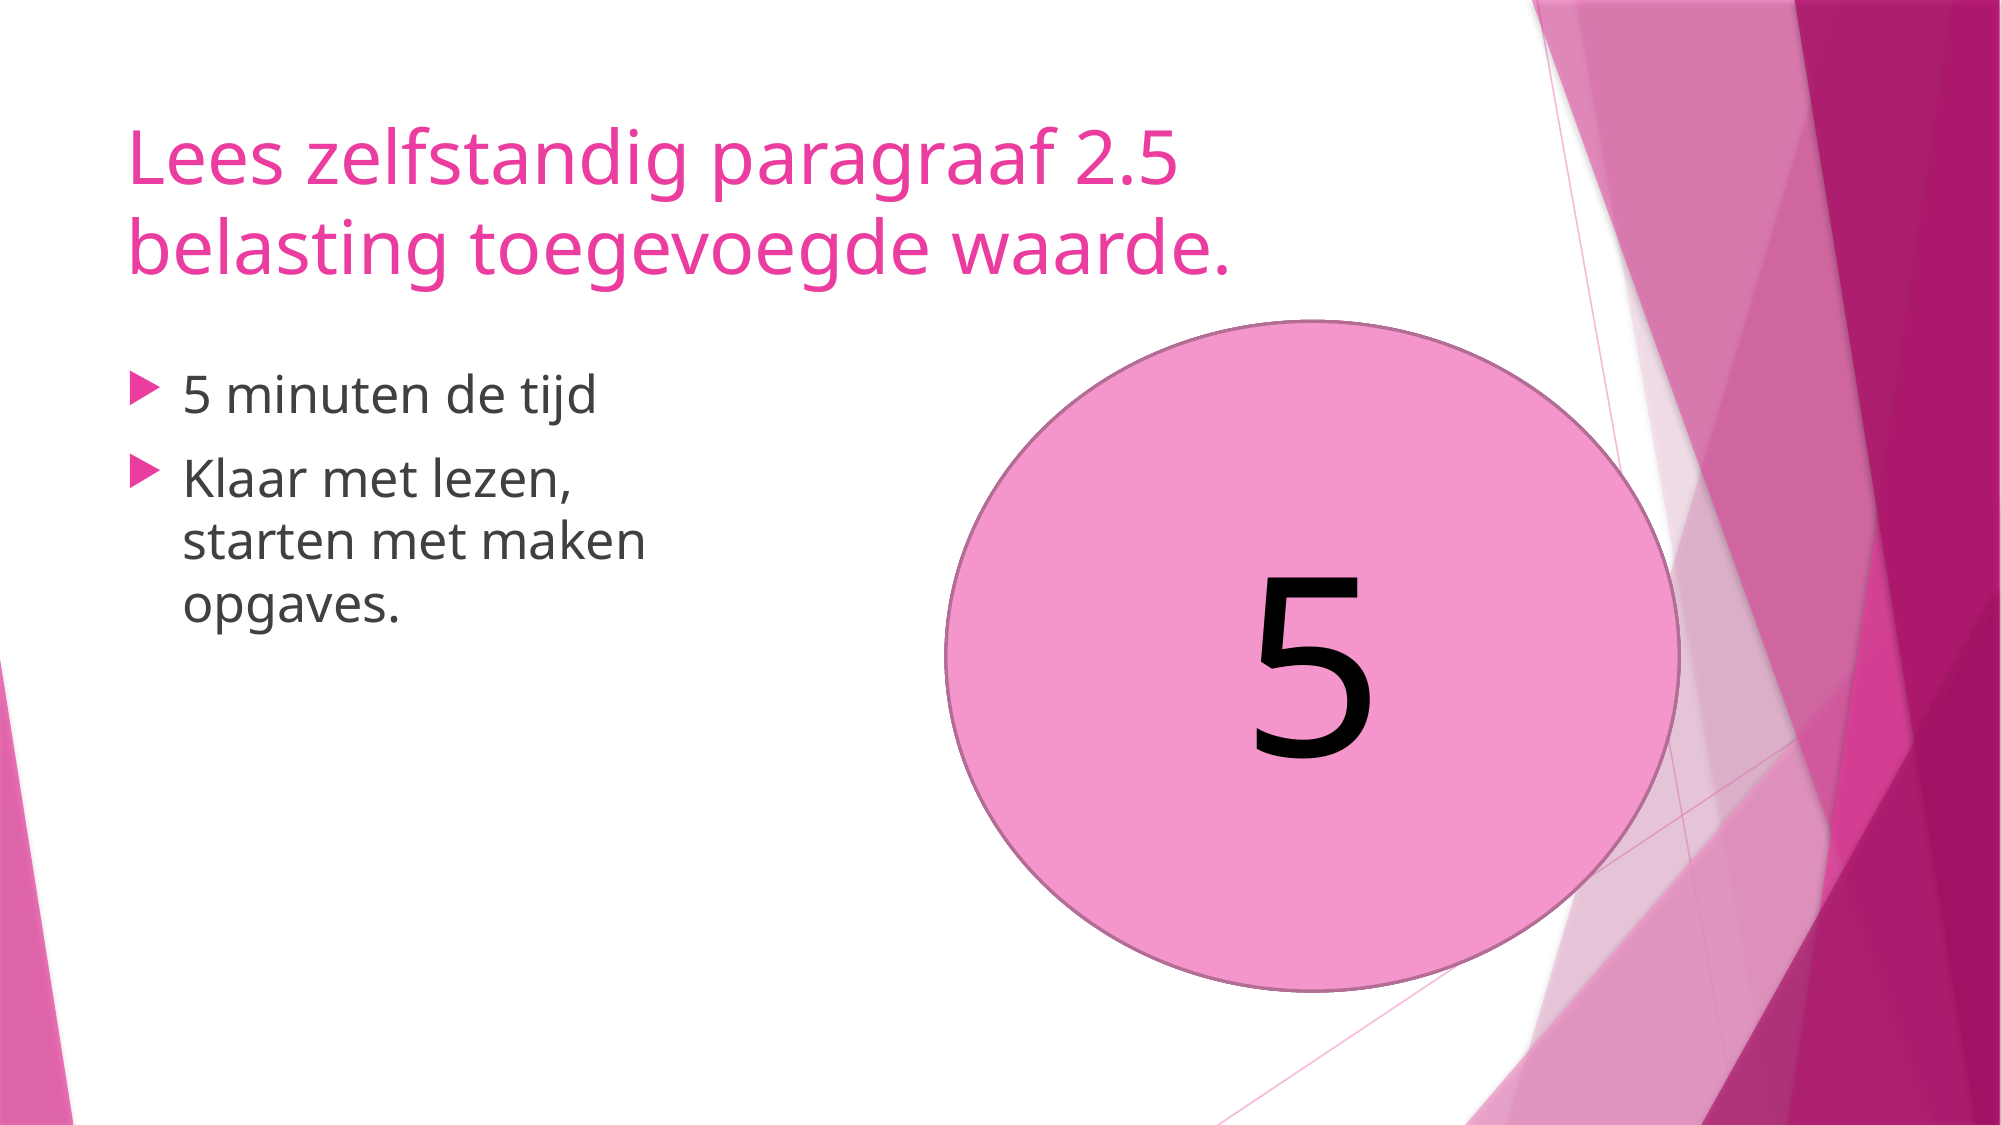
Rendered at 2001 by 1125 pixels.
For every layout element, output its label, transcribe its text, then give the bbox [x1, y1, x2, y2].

title Lees zelfstandig paragraaf 2.5 belasting toegevoegde waarde. [111, 101, 1522, 319]
list 5 minuten de tijd Klaar met lezen, starten met maken opgaves. [111, 354, 774, 992]
text_box 5 [944, 319, 1681, 993]
